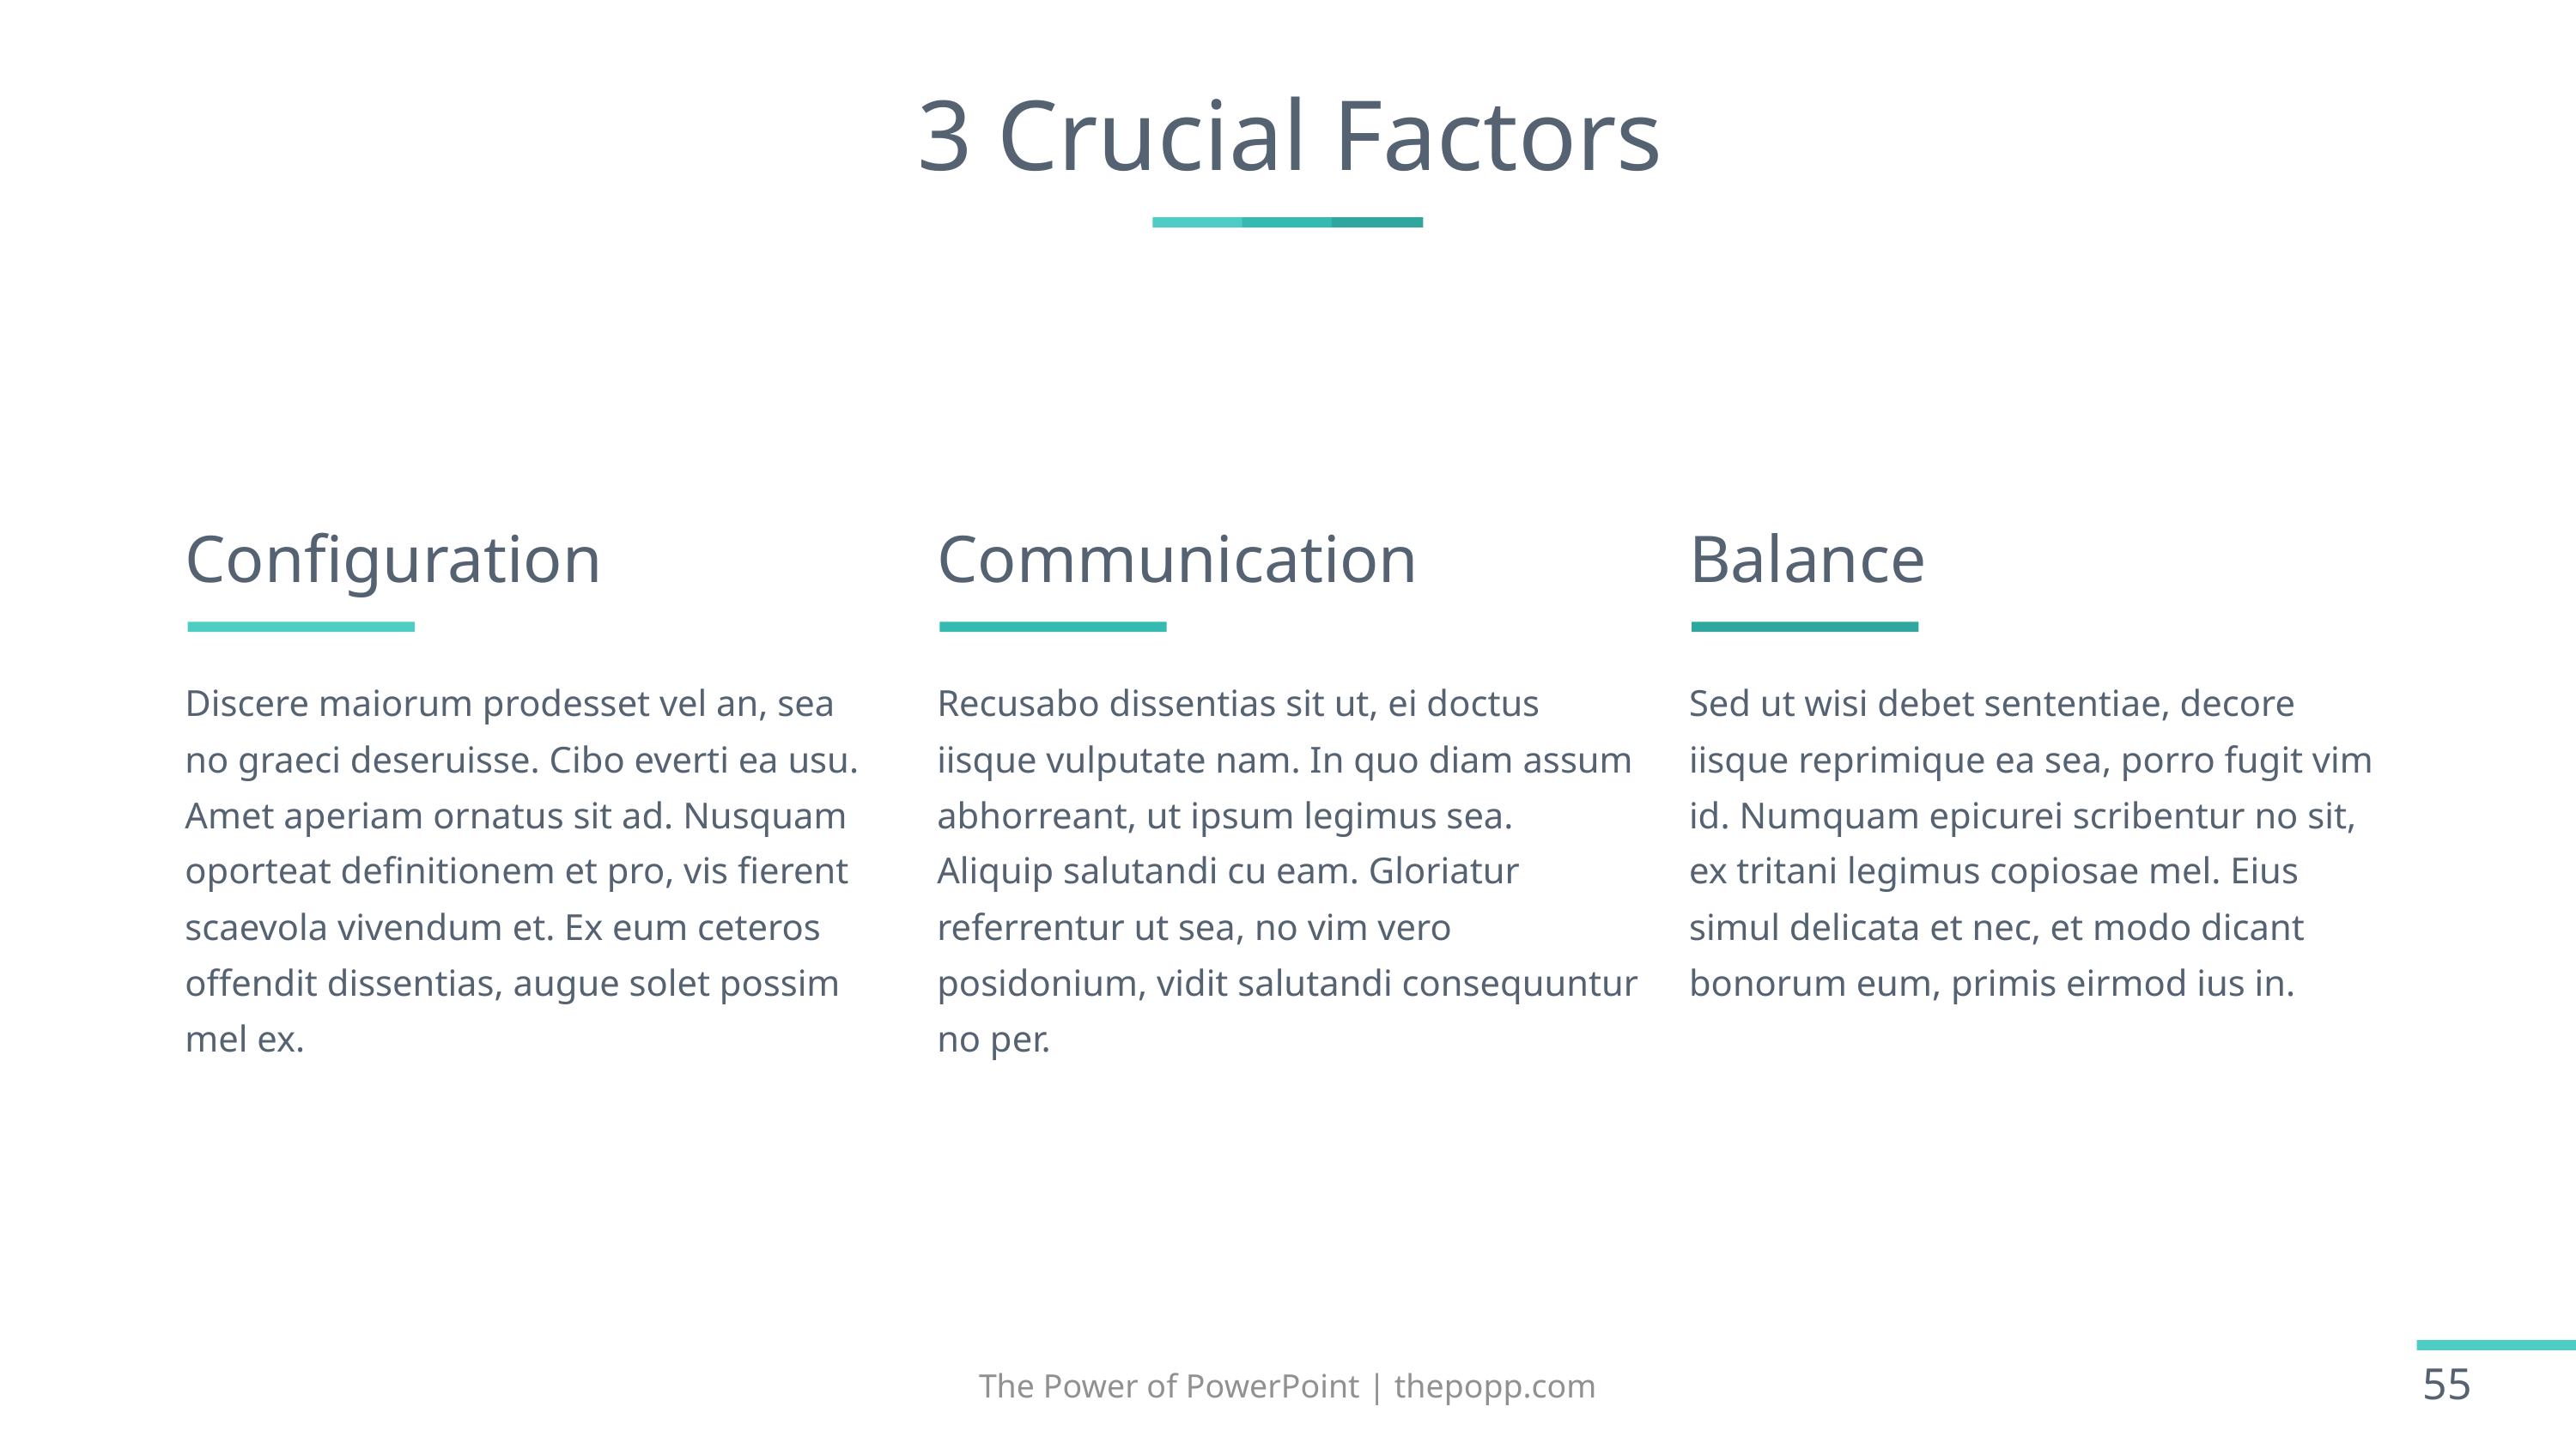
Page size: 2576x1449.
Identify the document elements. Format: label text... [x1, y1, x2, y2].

list Communication [924, 504, 1652, 609]
list Balance [1676, 504, 2404, 609]
slide_number 55 [2409, 1351, 2576, 1421]
title 3 Crucial Factors [69, 49, 2512, 230]
list Configuration [172, 504, 900, 609]
footer The Power of PowerPoint | thepopp.com [853, 1349, 1723, 1427]
list Discere maiorum prodesset vel an, sea no graeci deseruisse. Cibo everti ea usu. Amet aperiam ornatus sit ad. Nusquam oporteat definitionem et pro, vis fierent scaevola vivendum et. Ex eum ceteros offendit dissentias, augue solet possim mel ex. [172, 661, 900, 1071]
list Sed ut wisi debet sententiae, decore iisque reprimique ea sea, porro fugit vim id. Numquam epicurei scribentur no sit, ex tritani legimus copiosae mel. Eius simul delicata et nec, et modo dicant bonorum eum, primis eirmod ius in. [1676, 661, 2404, 1071]
list Recusabo dissentias sit ut, ei doctus iisque vulputate nam. In quo diam assum abhorreant, ut ipsum legimus sea. Aliquip salutandi cu eam. Gloriatur referrentur ut sea, no vim vero posidonium, vidit salutandi consequuntur no per. [924, 661, 1652, 1071]
